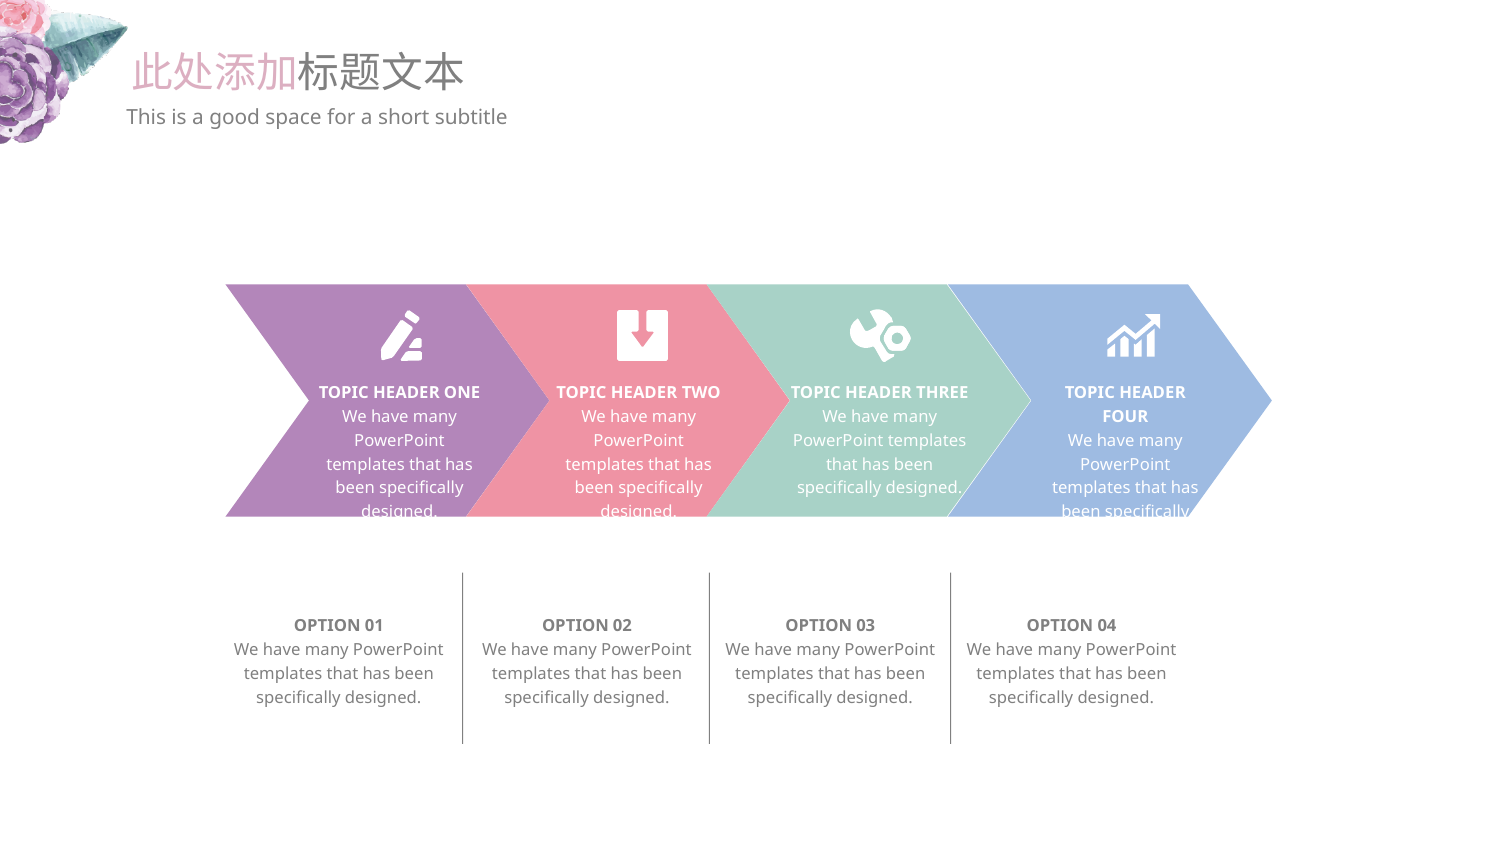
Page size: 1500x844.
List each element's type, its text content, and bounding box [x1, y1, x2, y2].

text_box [849, 306, 912, 363]
text_box TOPIC HEADER FOUR We have many PowerPoint templates that has been specifically designed. [1040, 377, 1210, 545]
text_box TOPIC HEADER TWO We have many PowerPoint templates that has been specifically designed. [554, 377, 724, 521]
text_box [706, 284, 1031, 483]
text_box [380, 309, 422, 362]
text_box OPTION 02 We have many PowerPoint templates that has been specifically designed. [468, 610, 706, 707]
text_box [617, 310, 668, 361]
text_box OPTION 03 We have many PowerPoint templates that has been specifically designed. [712, 610, 949, 707]
text_box This is a good space for a short subtitle [132, 95, 523, 136]
picture [0, 0, 128, 144]
text_box OPTION 01 We have many PowerPoint templates that has been specifically designed. [220, 610, 458, 707]
text_box 此处添加标题文本 [132, 45, 587, 96]
text_box TOPIC HEADER THREE We have many PowerPoint templates that has been specifically designed. [788, 377, 971, 498]
text_box [947, 284, 1272, 517]
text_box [1107, 313, 1161, 357]
text_box TOPIC HEADER ONE We have many PowerPoint templates that has been specifically designed. [315, 377, 485, 521]
text_box [225, 284, 549, 517]
text_box OPTION 04 We have many PowerPoint templates that has been specifically designed. [953, 610, 1190, 707]
text_box [724, 403, 960, 517]
text_box [466, 284, 788, 517]
